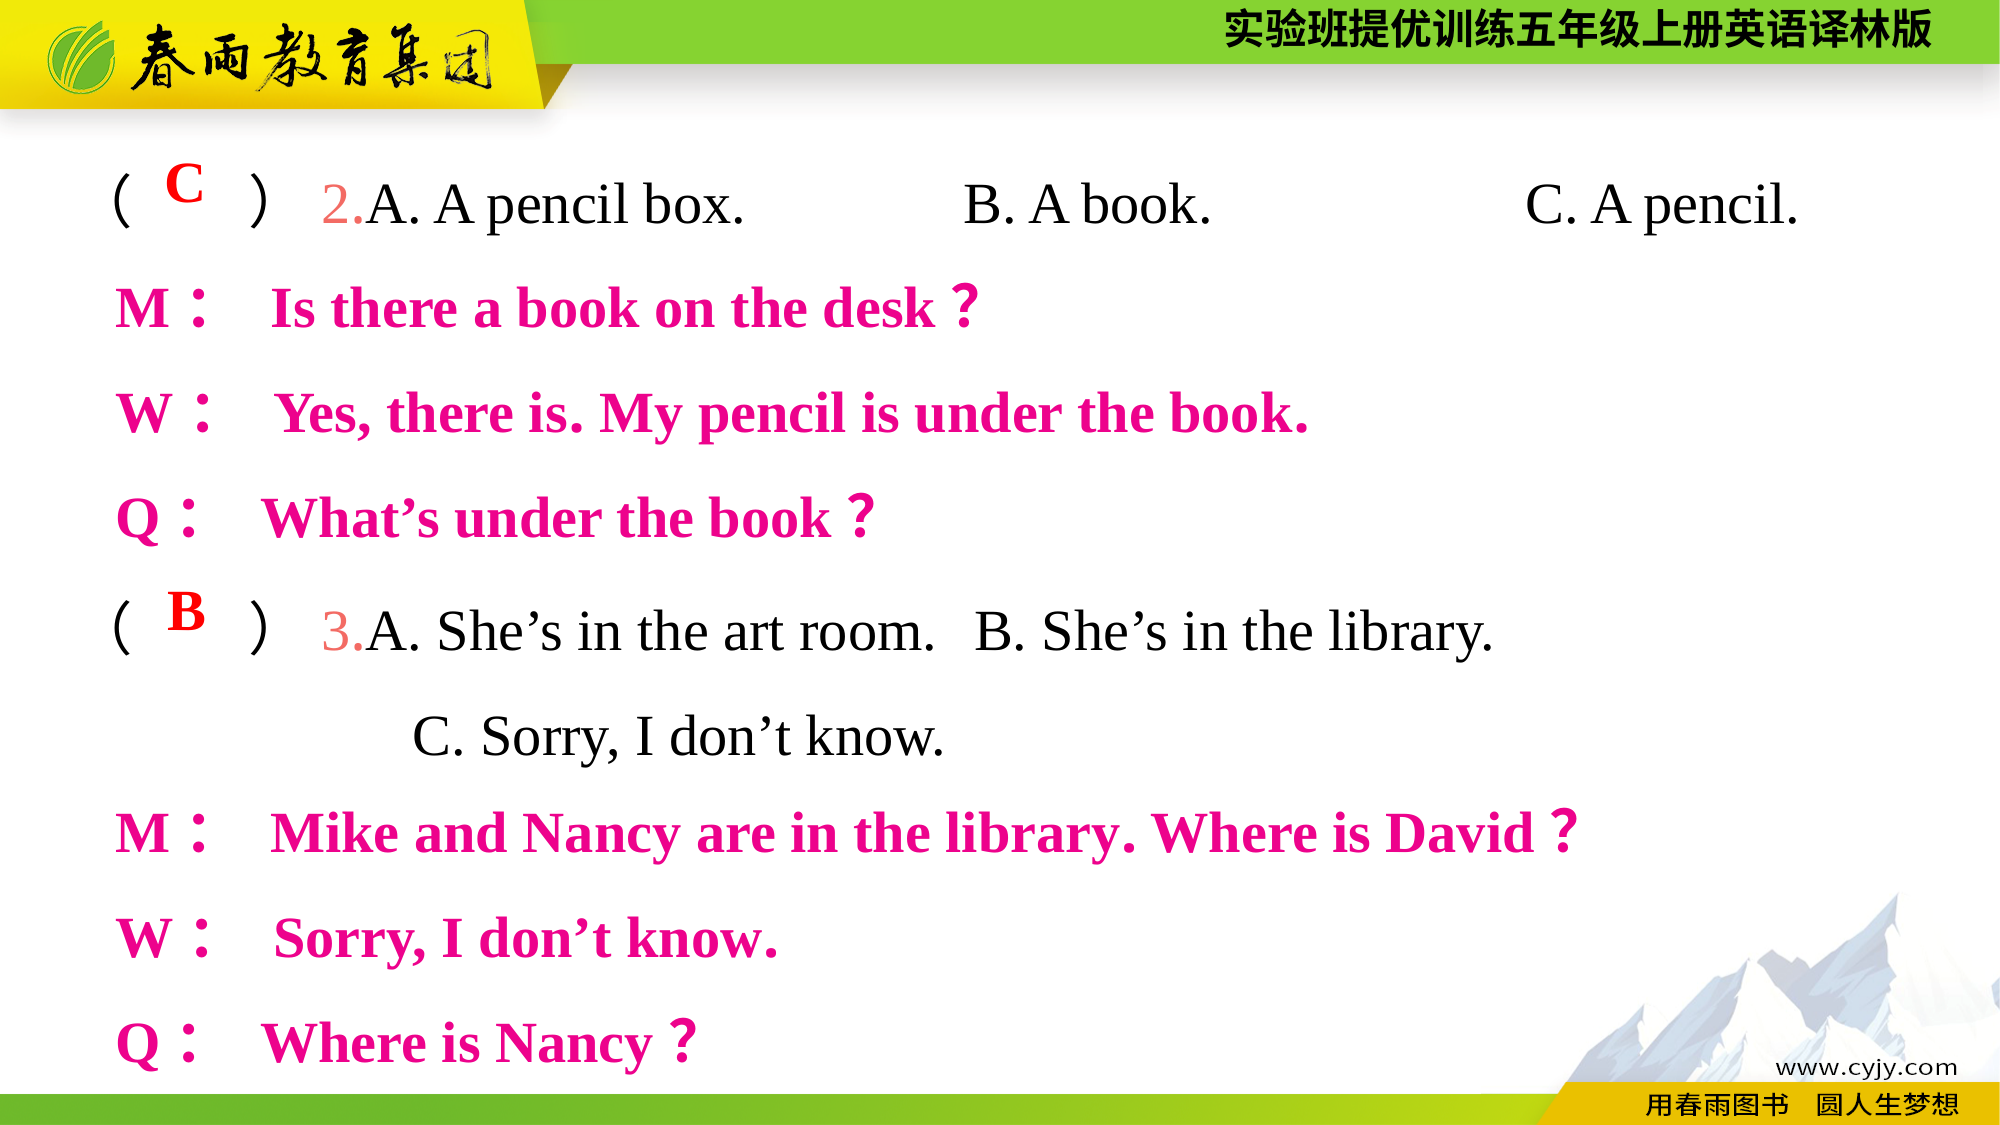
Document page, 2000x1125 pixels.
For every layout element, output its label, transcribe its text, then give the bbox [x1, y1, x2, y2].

text_box C [149, 137, 222, 222]
text_box M： Mike and Nancy are in the library. Where is David？ W： Sorry, I don’t know. Q： Where is Nancy？ [100, 751, 1910, 1082]
list （ ）2.A. A pencil box. B. A book. C. A pencil. [59, 122, 1944, 231]
text_box M： Is there a book on the desk？ W： Yes, there is. My pencil is under the book. Q： What’s under the book？ [100, 226, 1957, 557]
picture [0, 0, 2000, 1125]
text_box （ ）3.A. She’s in the art room. B. She’s in the library. C. Sorry, I don’t know. [59, 549, 1944, 775]
text_box B [152, 564, 222, 650]
